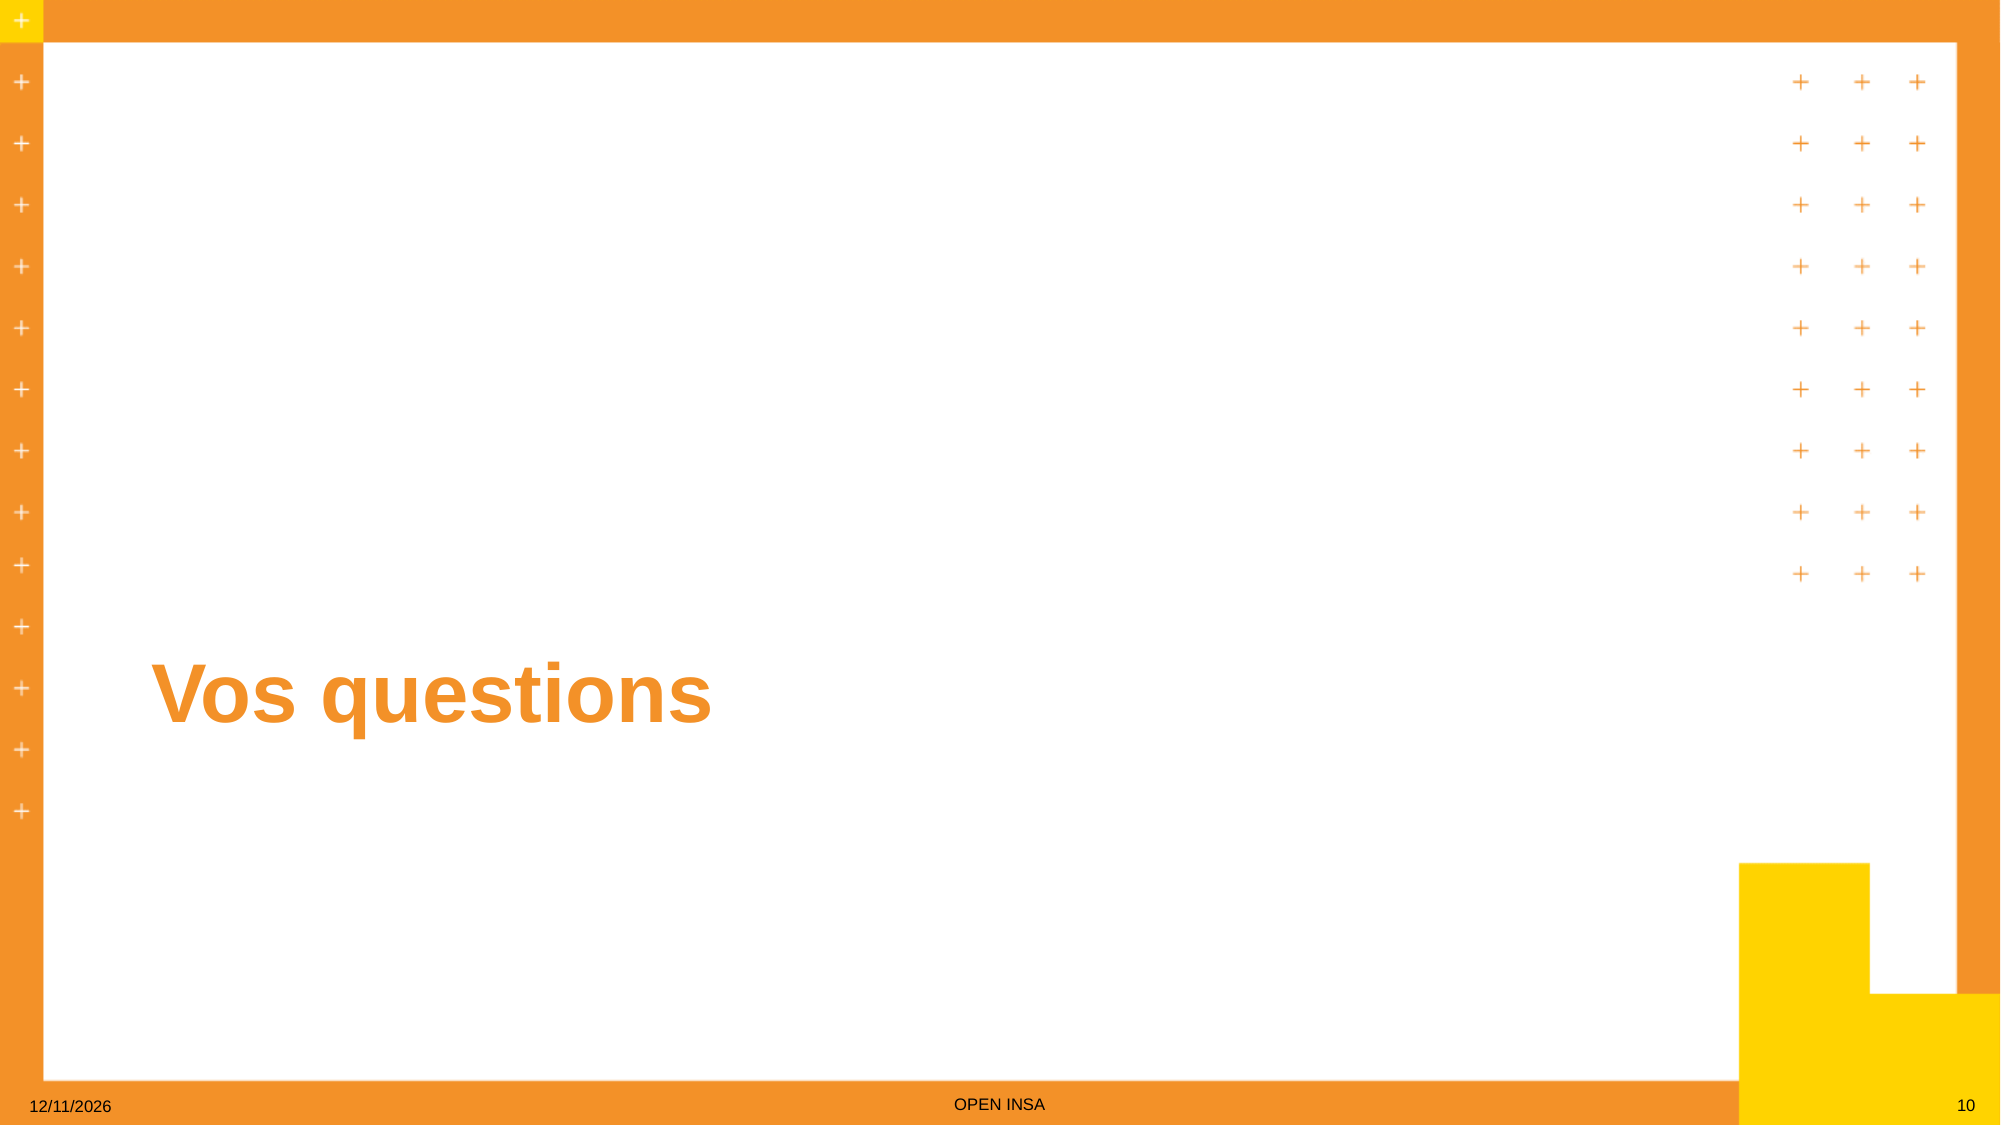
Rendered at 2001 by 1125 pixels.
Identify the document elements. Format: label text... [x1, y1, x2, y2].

footer OPEN INSA [662, 1083, 1338, 1125]
picture [0, 0, 2001, 1125]
title Vos questions [136, 280, 1142, 749]
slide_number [23, 1085, 474, 1125]
slide_number 10 [1531, 1084, 1982, 1125]
